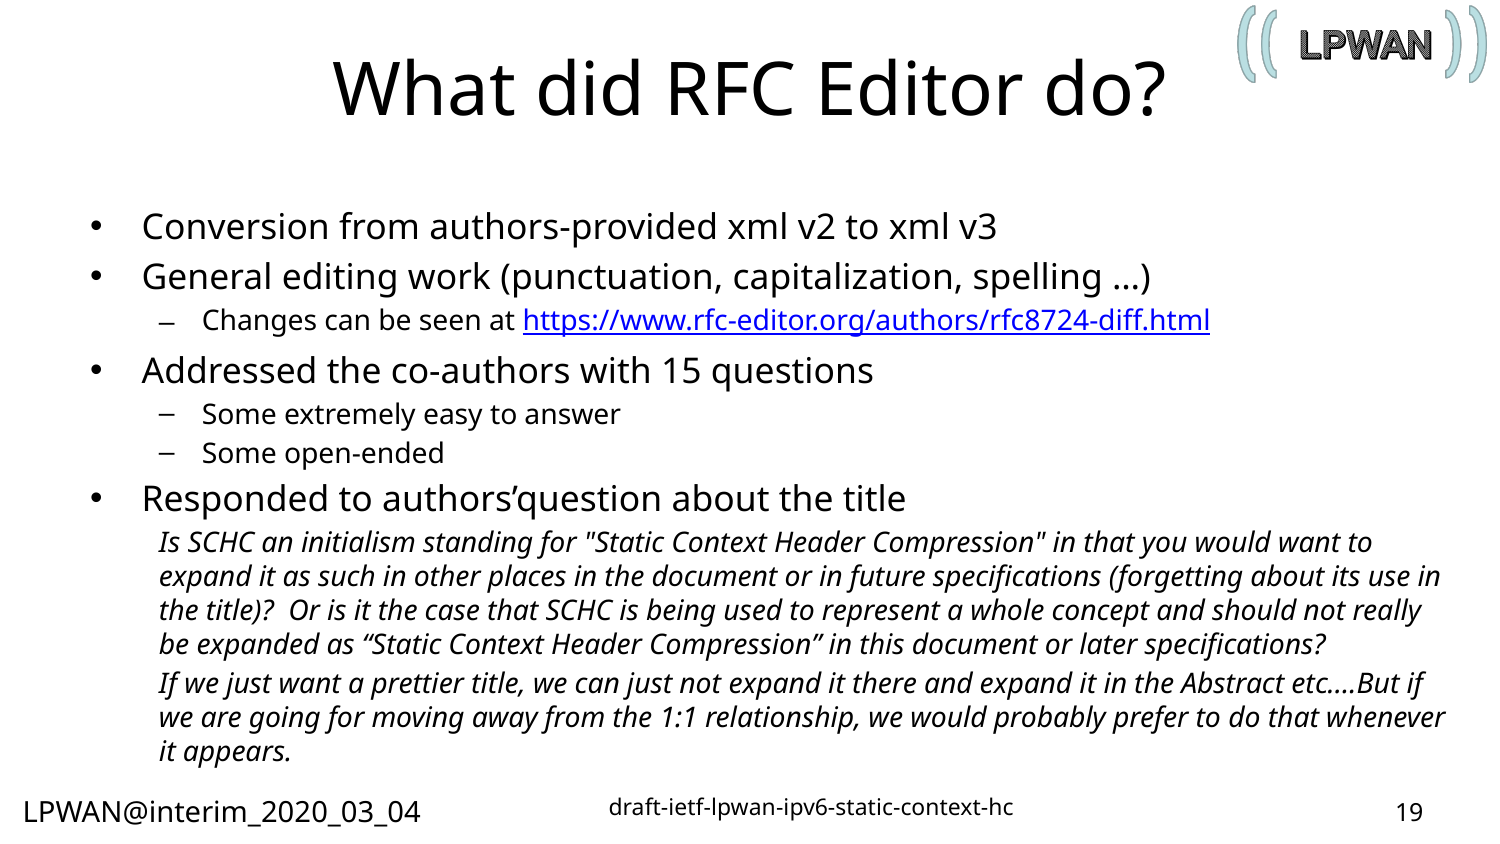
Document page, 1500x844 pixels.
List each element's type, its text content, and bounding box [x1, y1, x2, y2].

slide_number 19 [1358, 791, 1439, 837]
picture [1237, 5, 1487, 83]
title What did RFC Editor do? [75, 33, 1425, 139]
list Conversion from authors-provided xml v2 to xml v3 General editing work (punctuation, capitalization, spelling …) Changes can be seen at https://www.rfc-editor.org/authors/rfc8724-diff.html Addressed the co-authors with 15 questions Some extremely easy to answer Some open-ended Responded to authors’question about the title Is SCHC an initialism standing for "Static Context Header Compression" in that you would want to expand it as such in other places in the document or in future specifications (forgetting about its use in the title)? Or is it the case that SCHC is being used to represent a whole concept and should not really be expanded as “Static Context Header Compression” in this document or later specifications? If we just want a prettier title, we can just not expand it there and expand it in the Abstract etc….But if we are going for moving away from the 1:1 relationship, we would probably prefer to do that whenever it appears. [75, 196, 1463, 784]
